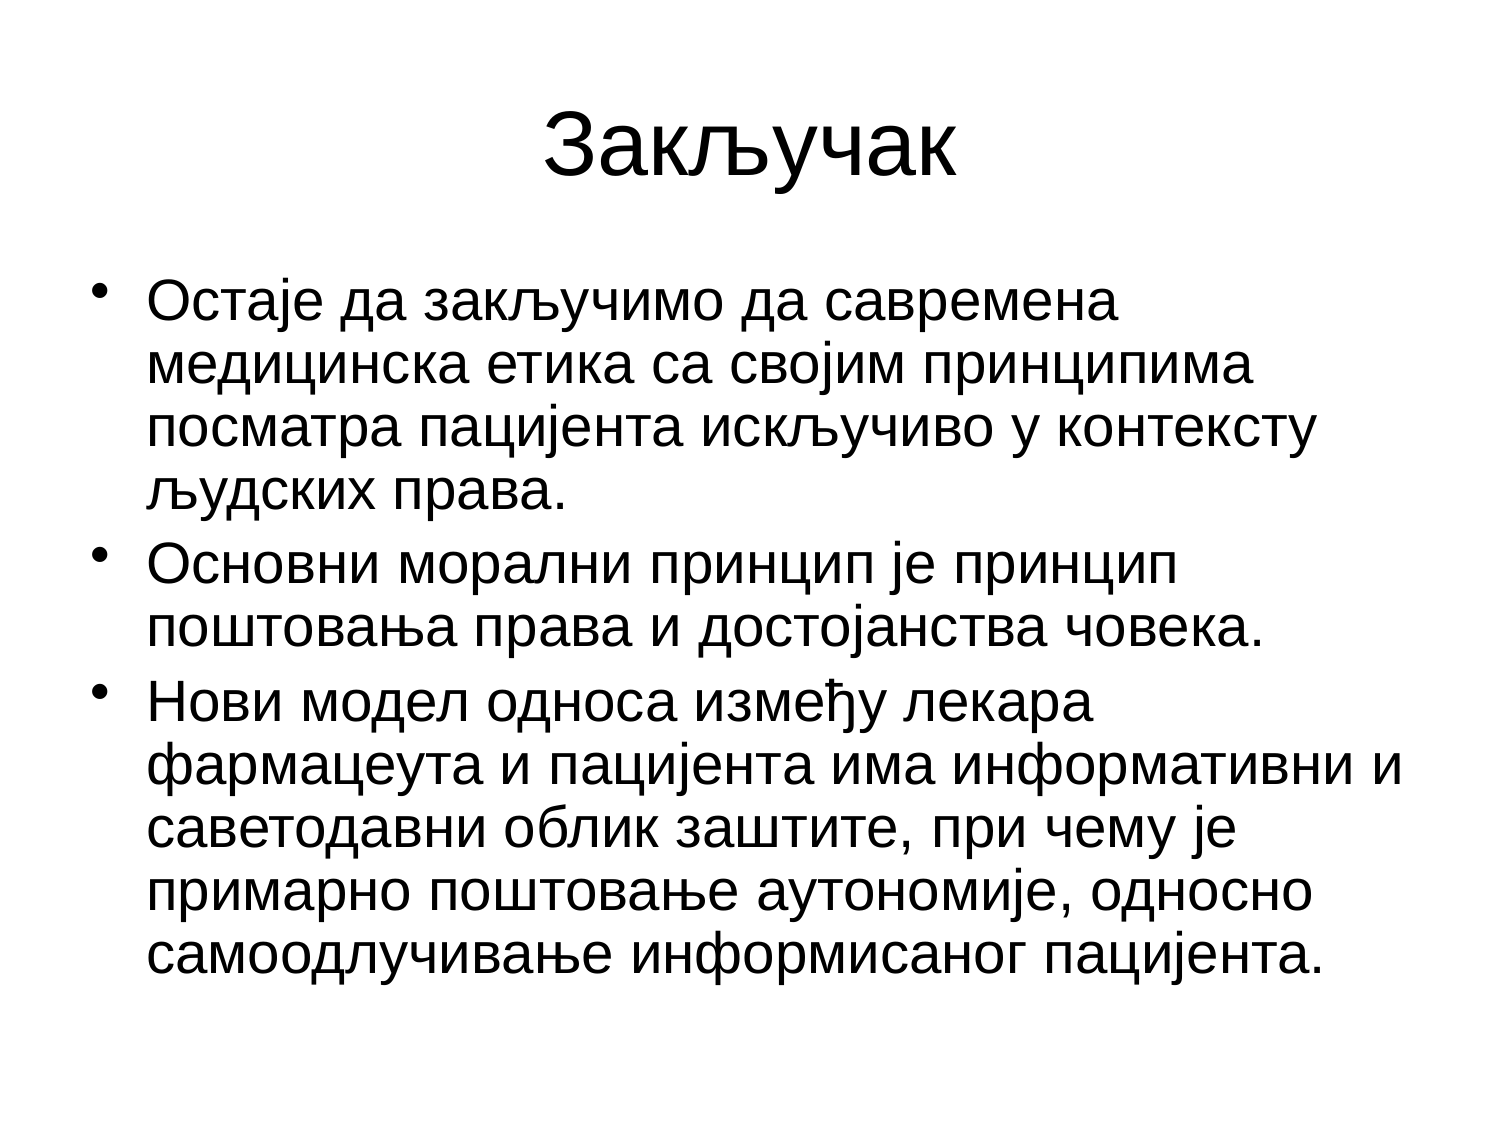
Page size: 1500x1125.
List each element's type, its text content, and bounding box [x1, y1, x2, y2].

title Закључак [74, 44, 1426, 233]
list Остаје да закључимо да савремена медицинска етика са својим принципима посматра пацијента искључиво у контексту људских права. Основни морални принцип је принцип поштовања права и достојанства човека. Нови модел односа између лекара фармацеута и пацијента има информативни и саветодавни облик заштите, при чему је примарно поштовање аутономије, односно самоодлучивање информисаног пацијента. [74, 262, 1426, 1006]
